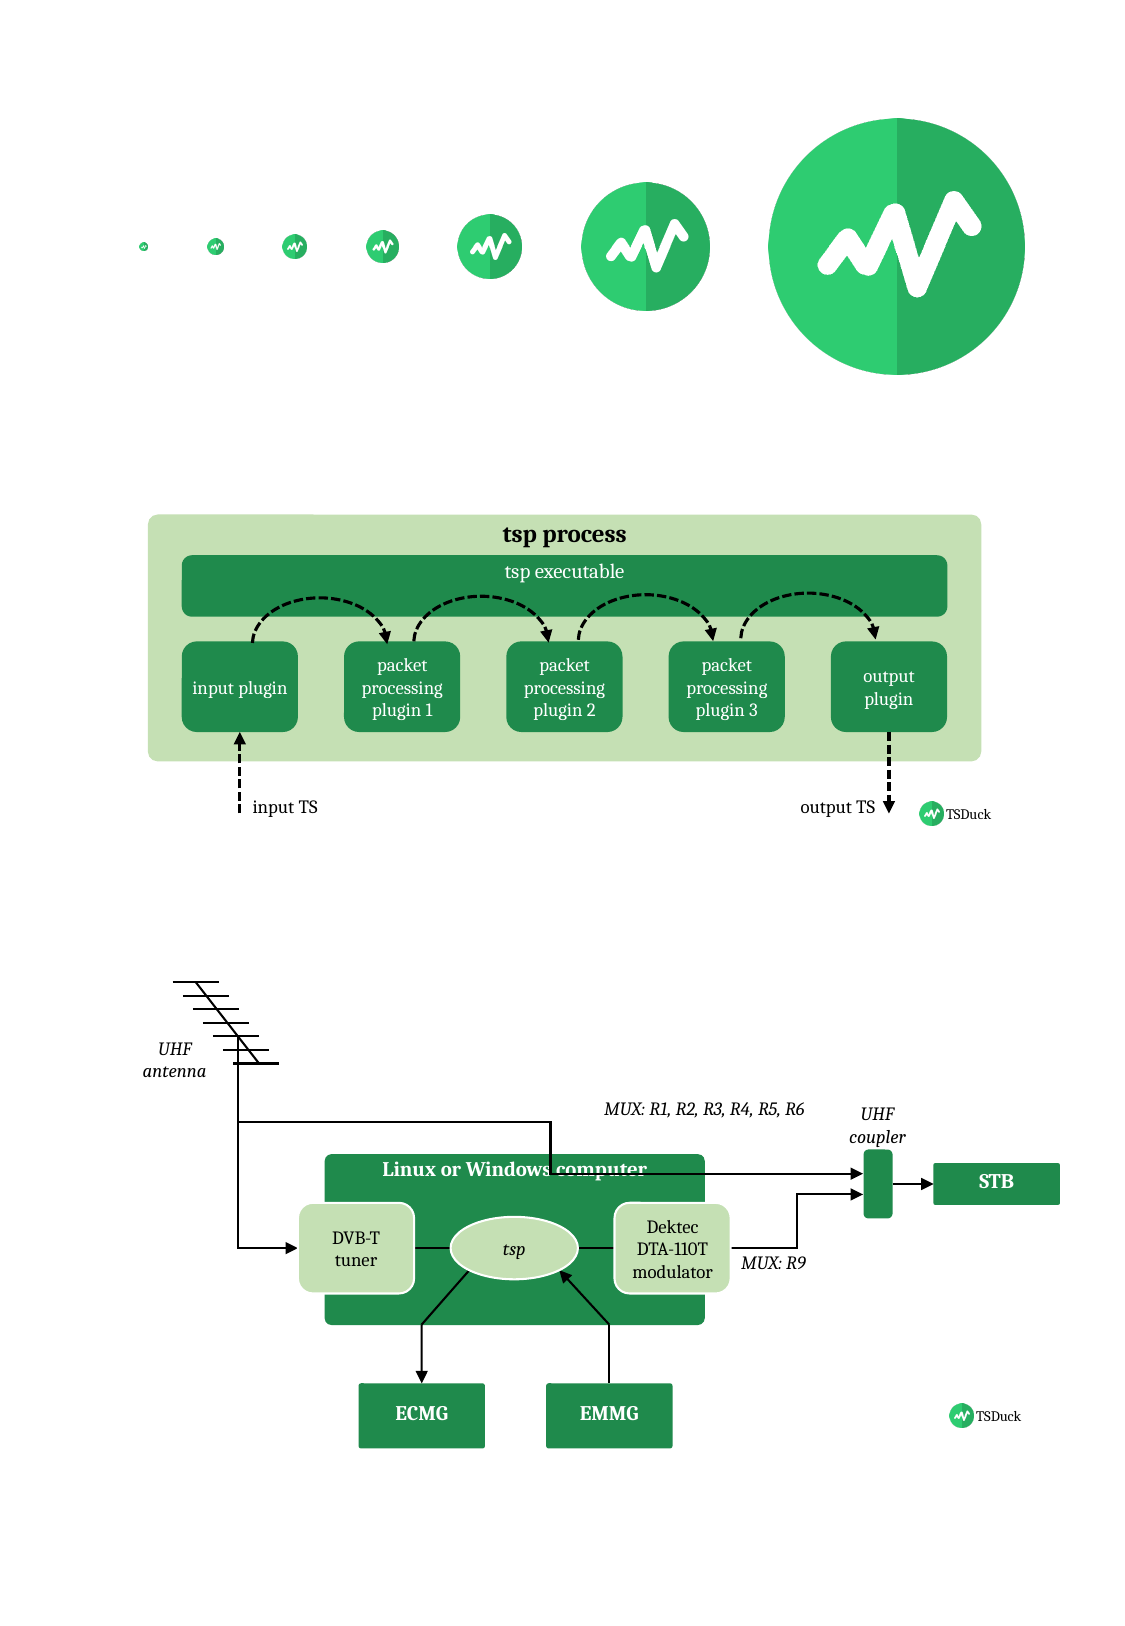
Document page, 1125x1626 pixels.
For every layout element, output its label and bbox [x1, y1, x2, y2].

text_box [121, 982, 1060, 1449]
text_box [147, 514, 996, 826]
picture [282, 234, 307, 259]
picture [207, 238, 224, 255]
picture [457, 214, 522, 279]
picture [768, 118, 1025, 375]
picture [581, 182, 710, 311]
picture [365, 230, 399, 263]
picture [139, 242, 148, 251]
